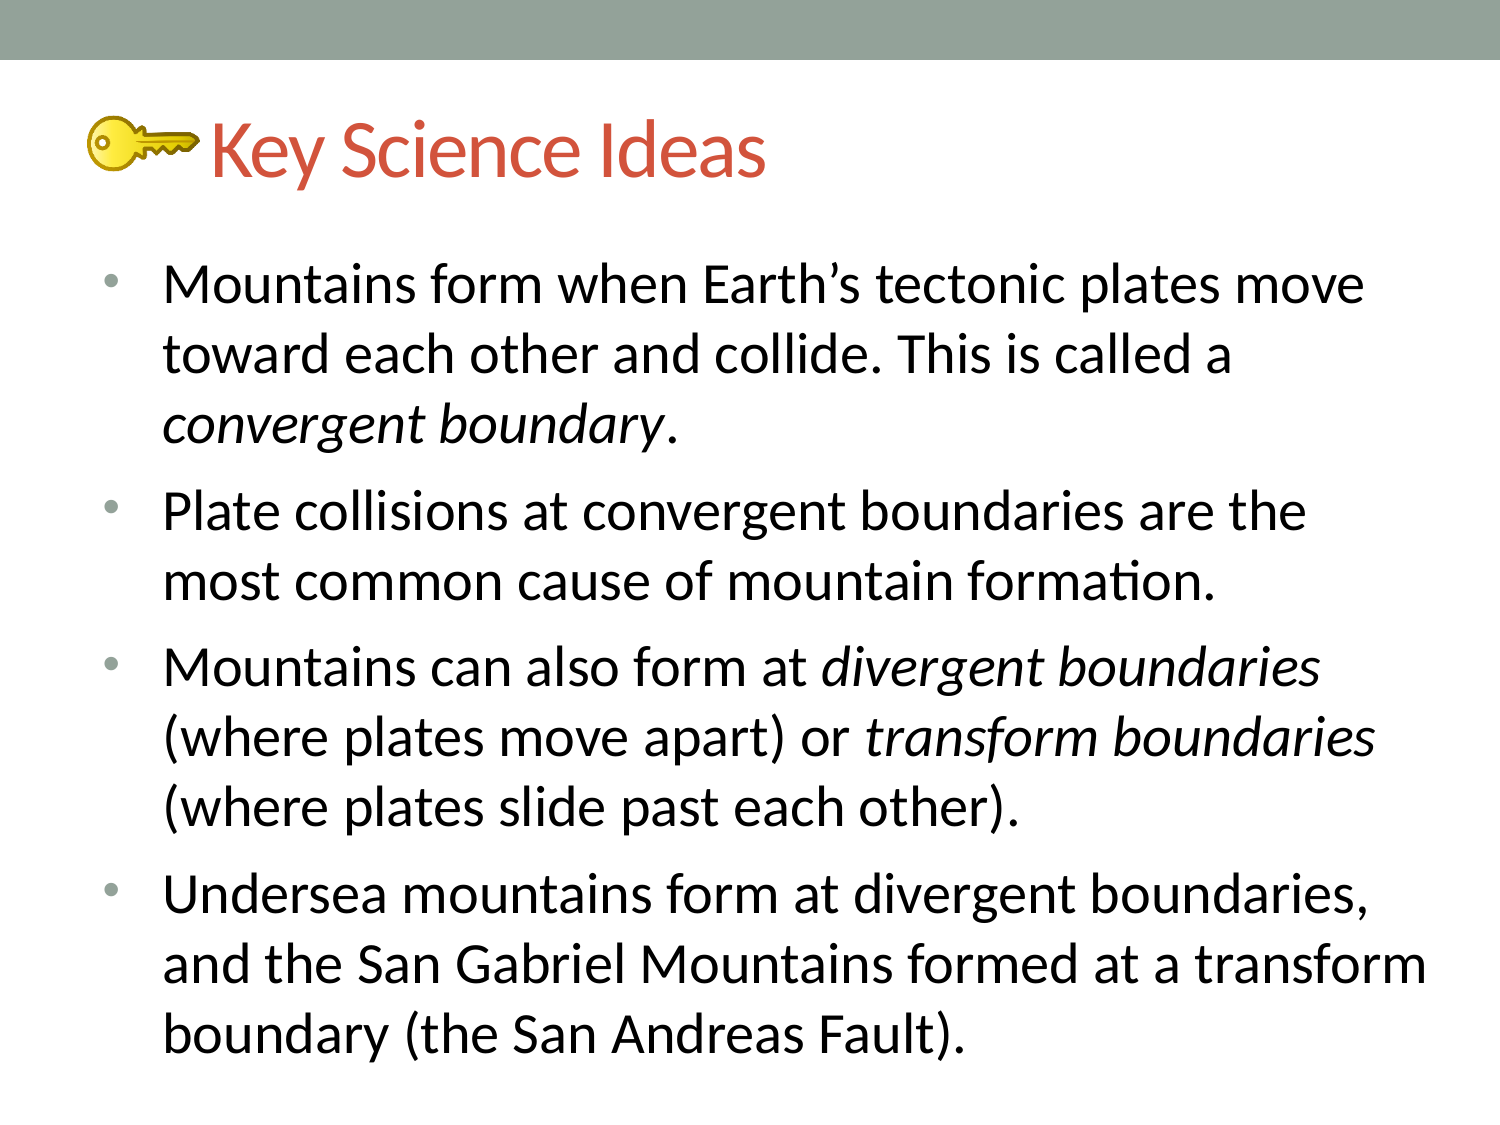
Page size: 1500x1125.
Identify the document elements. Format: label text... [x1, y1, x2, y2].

title Key Science Ideas [75, 62, 1425, 225]
list Mountains form when Earth’s tectonic plates move toward each other and collide. This is called a convergent boundary. Plate collisions at convergent boundaries are the most common cause of mountain formation. Mountains can also form at divergent boundaries (where plates move apart) or transform boundaries (where plates slide past each other). Undersea mountains form at divergent boundaries, and the San Gabriel Mountains formed at a transform boundary (the San Andreas Fault). [87, 237, 1450, 1075]
picture [87, 87, 201, 201]
